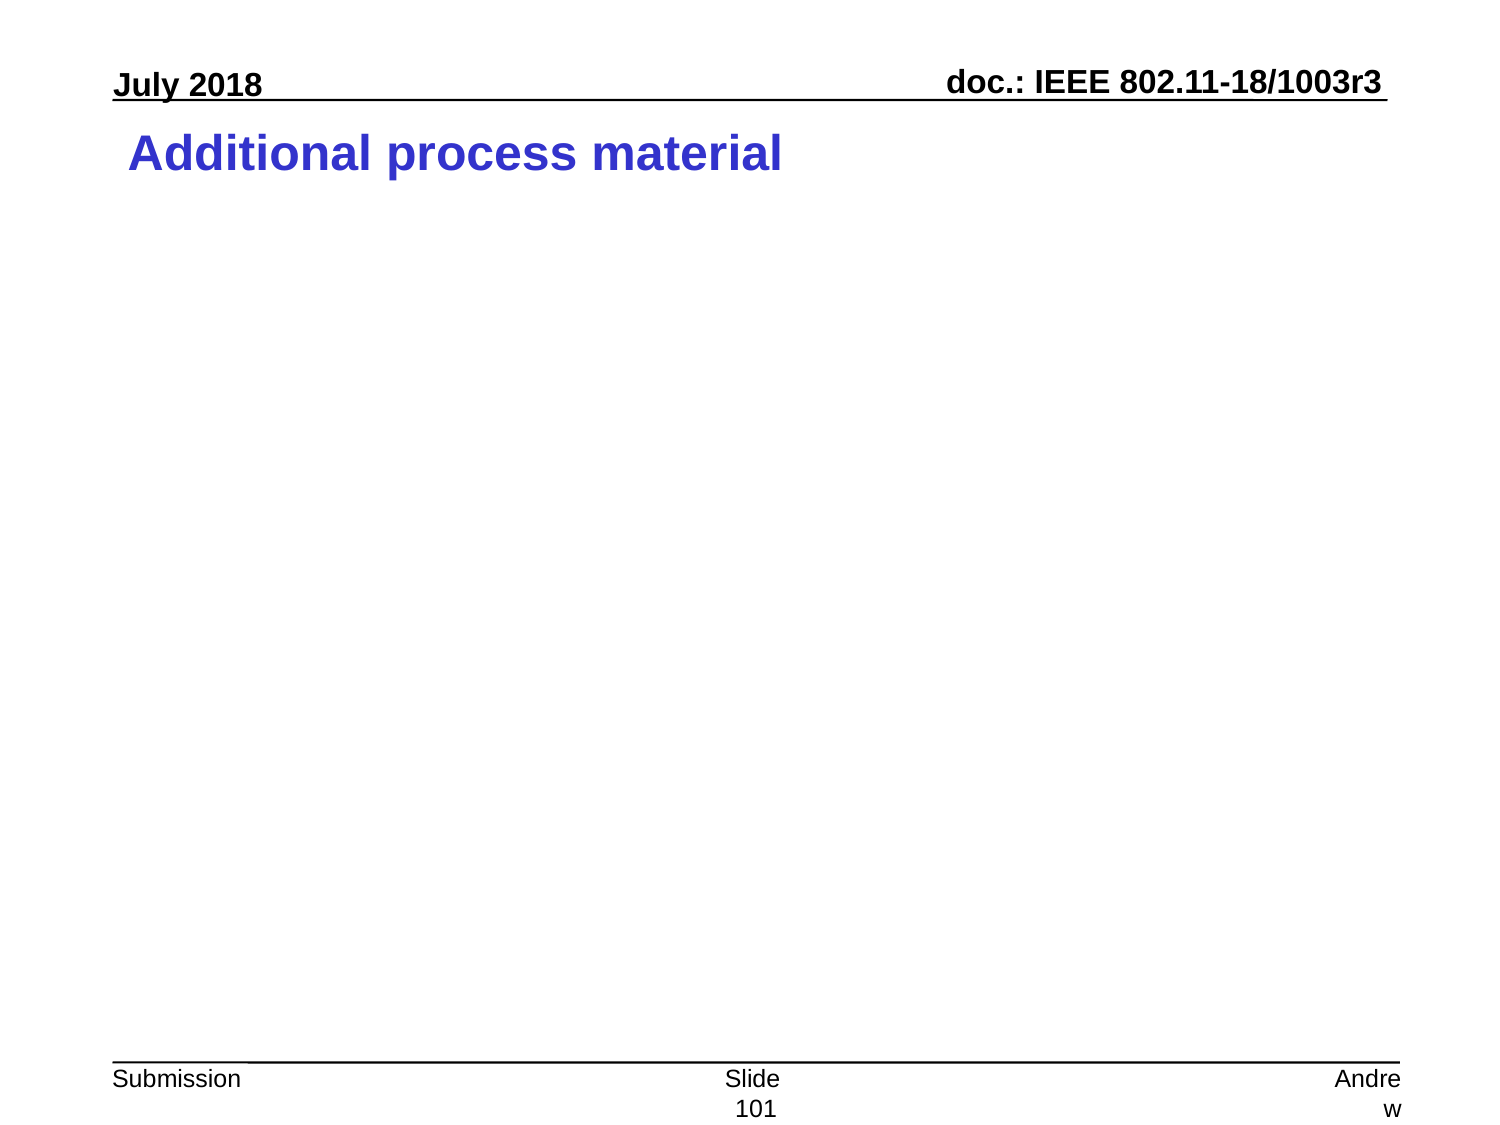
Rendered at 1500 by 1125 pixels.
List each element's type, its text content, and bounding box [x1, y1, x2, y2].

slide_number Slide 101 [709, 1061, 803, 1093]
footer Andrew Myles, Cisco [1320, 1061, 1402, 1093]
title Additional process material [112, 112, 1388, 288]
